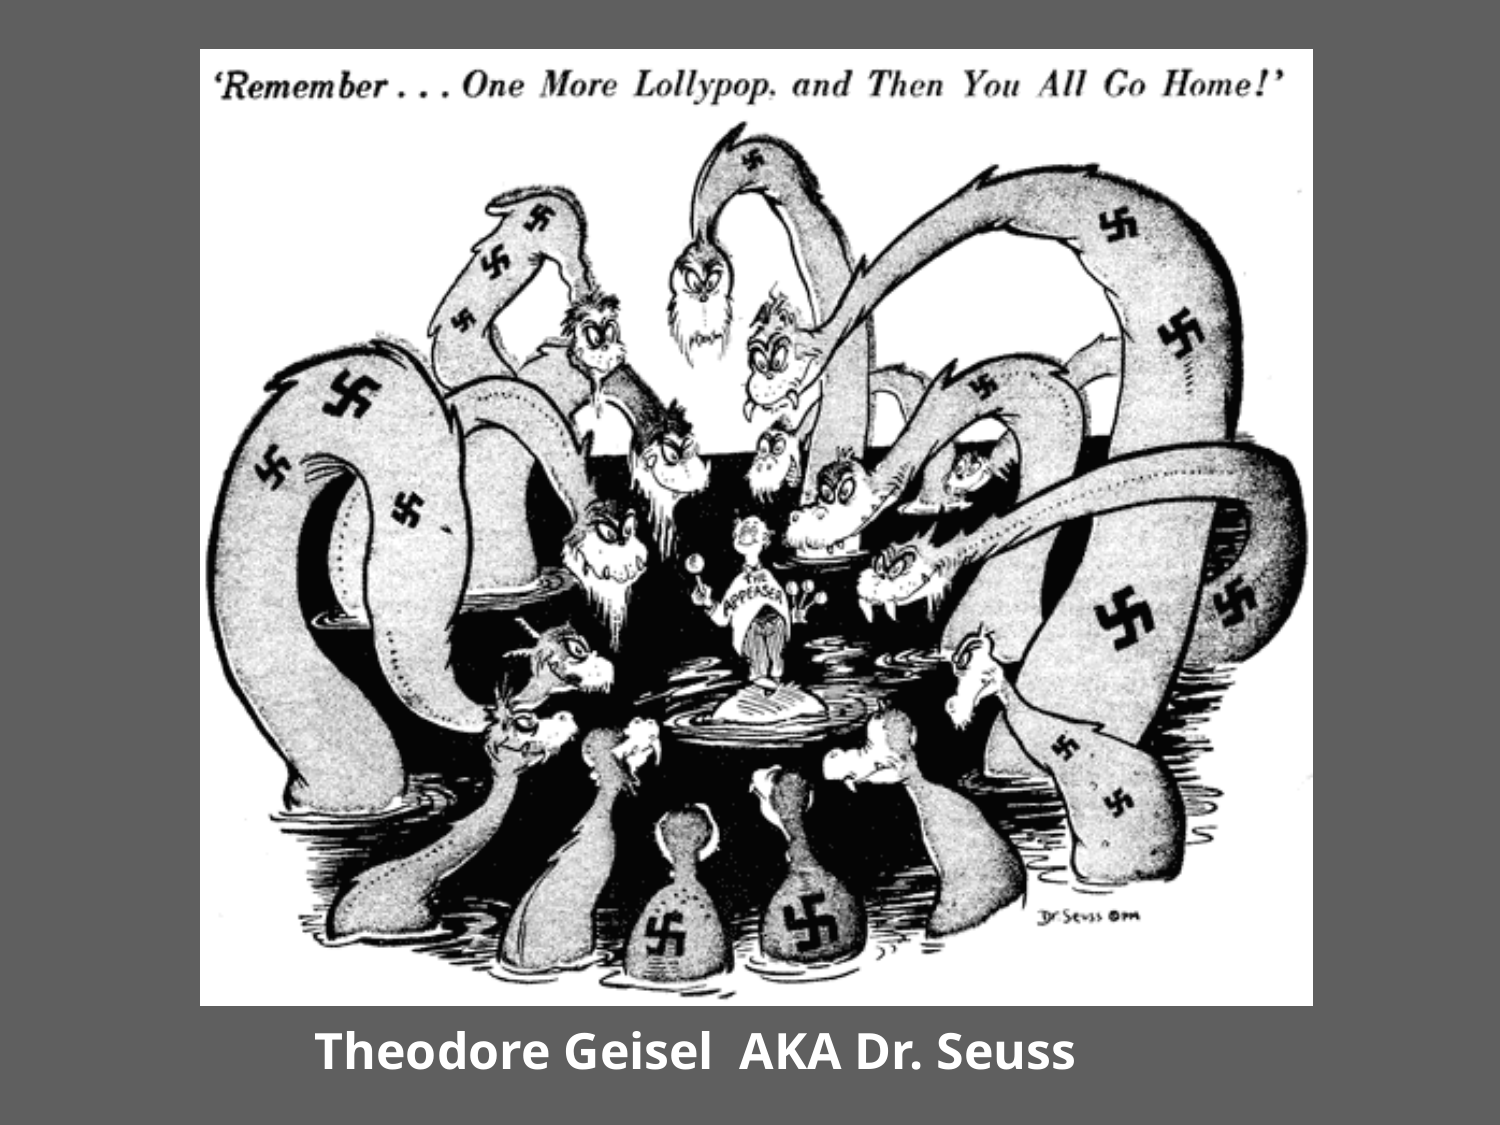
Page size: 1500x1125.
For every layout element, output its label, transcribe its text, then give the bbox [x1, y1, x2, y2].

picture [199, 49, 1313, 1006]
text_box AKA Dr. Seuss [725, 1014, 1288, 1088]
text_box Theodore Geisel [299, 1014, 725, 1088]
